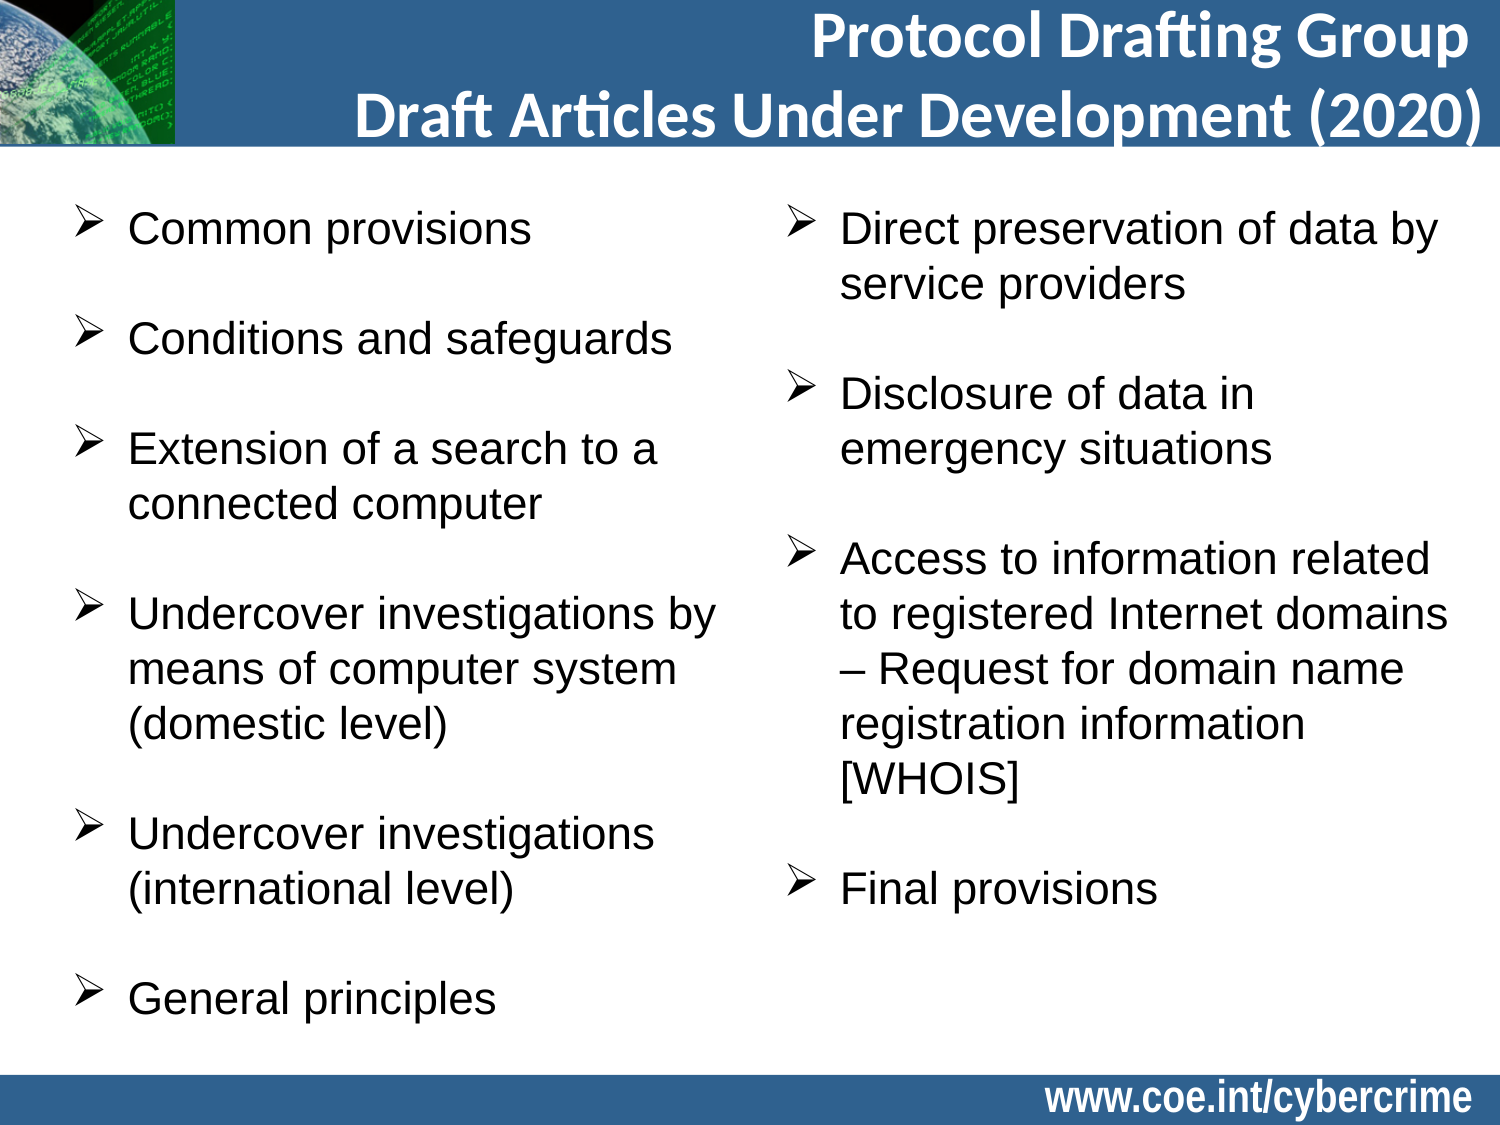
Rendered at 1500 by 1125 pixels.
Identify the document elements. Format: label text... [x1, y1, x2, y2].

picture [0, 0, 175, 144]
text_box [0, 1073, 1030, 1125]
text_box Direct preservation of data by service providers Disclosure of data in emergency situations Access to information related to registered Internet domains – Request for domain name registration information [WHOIS] Final provisions [768, 191, 1485, 921]
text_box Common provisions Conditions and safeguards Extension of a search to a connected computer Undercover investigations by means of computer system (domestic level) Undercover investigations (international level) General principles [56, 191, 807, 1031]
text_box Protocol Drafting Group Draft Articles Under Development (2020) [177, 0, 1500, 149]
text_box www.coe.int/cybercrime [1030, 1059, 1500, 1125]
